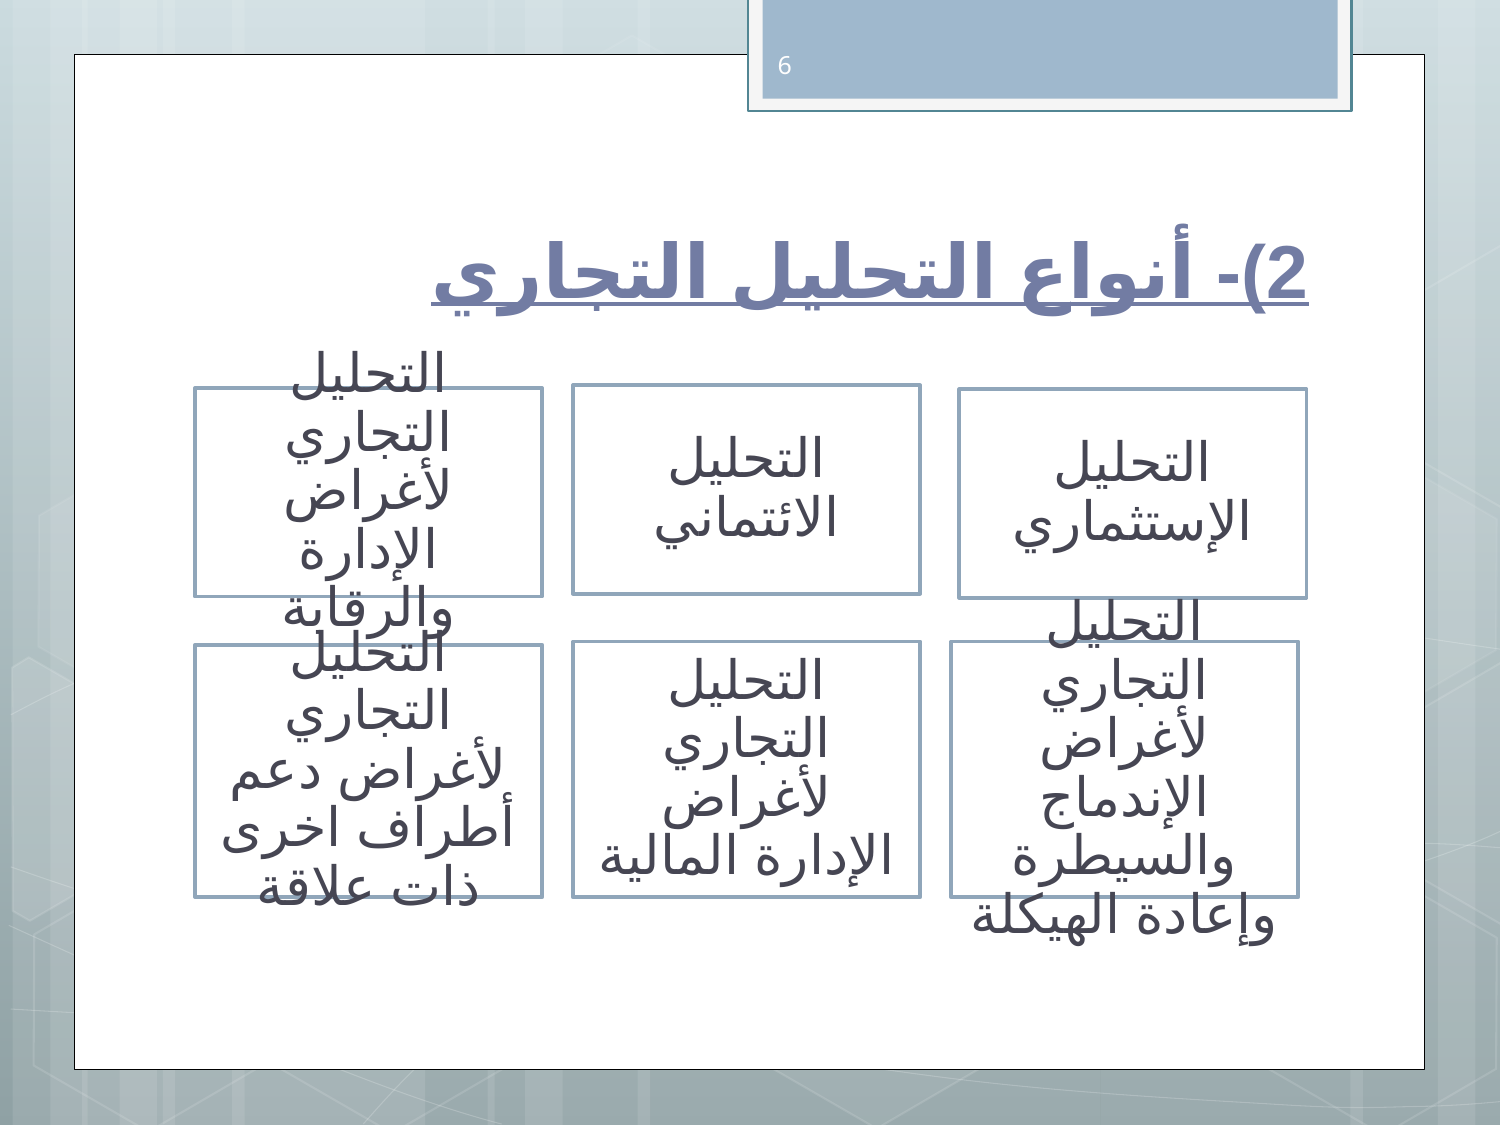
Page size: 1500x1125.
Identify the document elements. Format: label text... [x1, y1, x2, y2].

slide_number 6 [762, 36, 982, 97]
title 2)- أنواع التحليل التجاري [171, 172, 1324, 321]
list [194, 349, 1307, 926]
